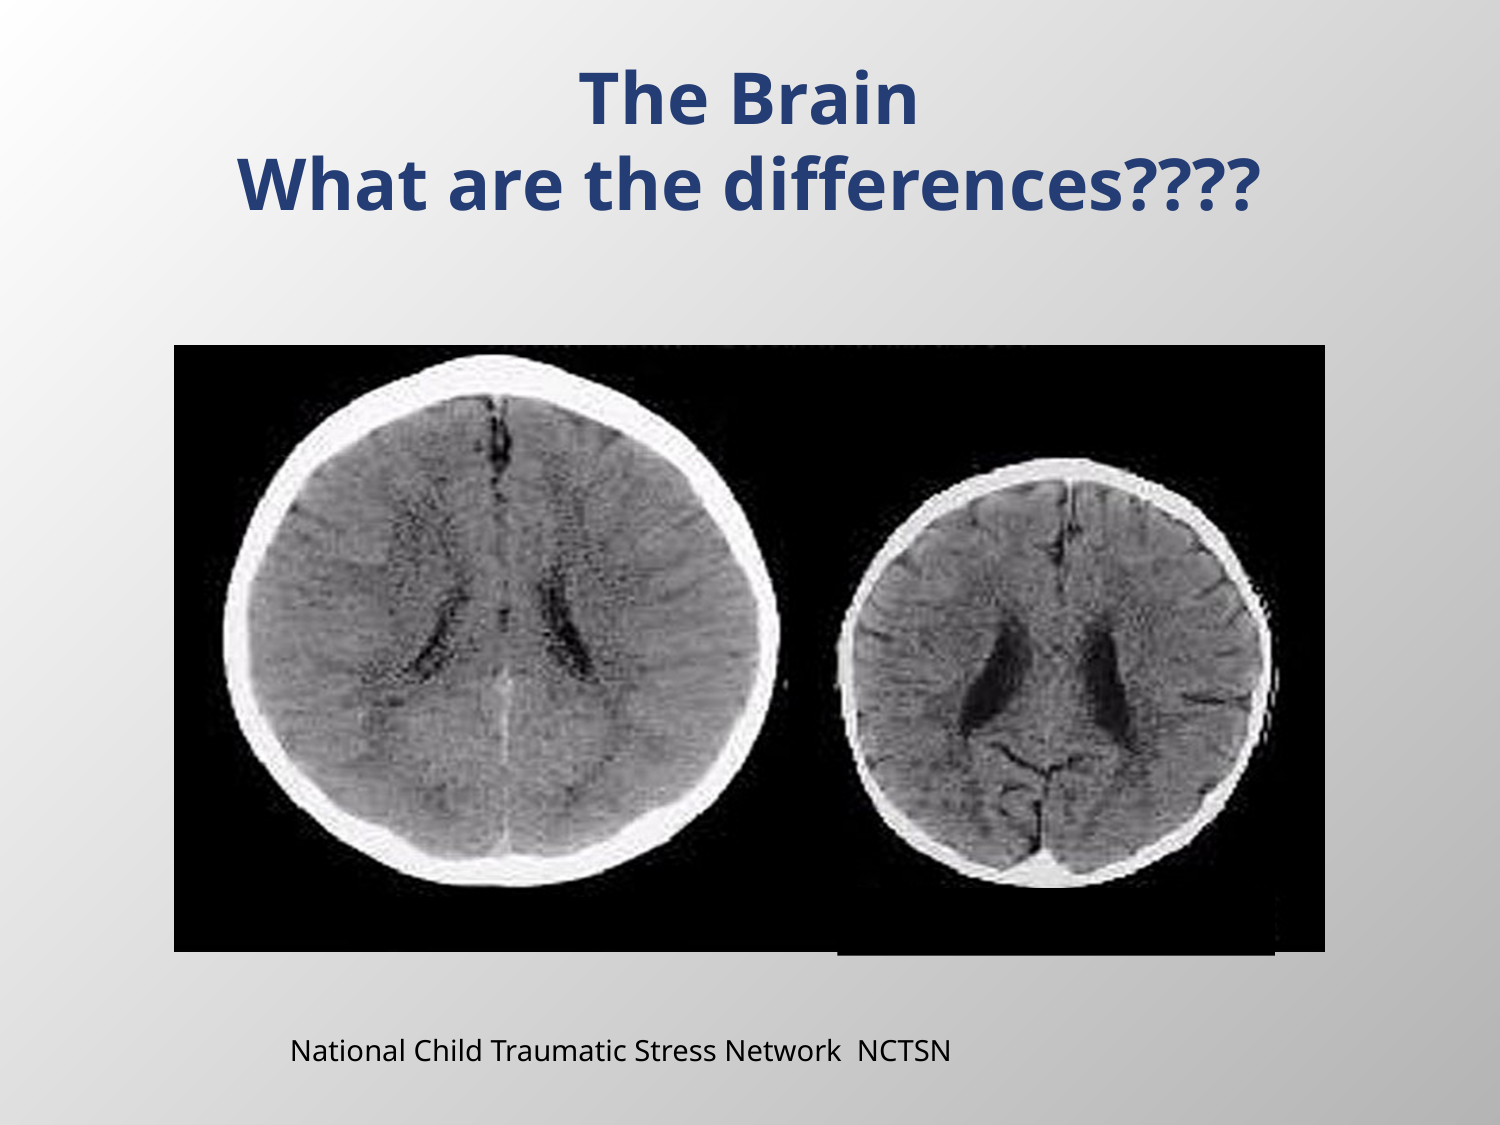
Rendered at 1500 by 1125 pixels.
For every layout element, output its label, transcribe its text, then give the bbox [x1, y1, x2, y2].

text_box National Child Traumatic Stress Network NCTSN [274, 1024, 1100, 1075]
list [174, 345, 1326, 952]
title The Brain What are the differences???? [75, 45, 1425, 233]
